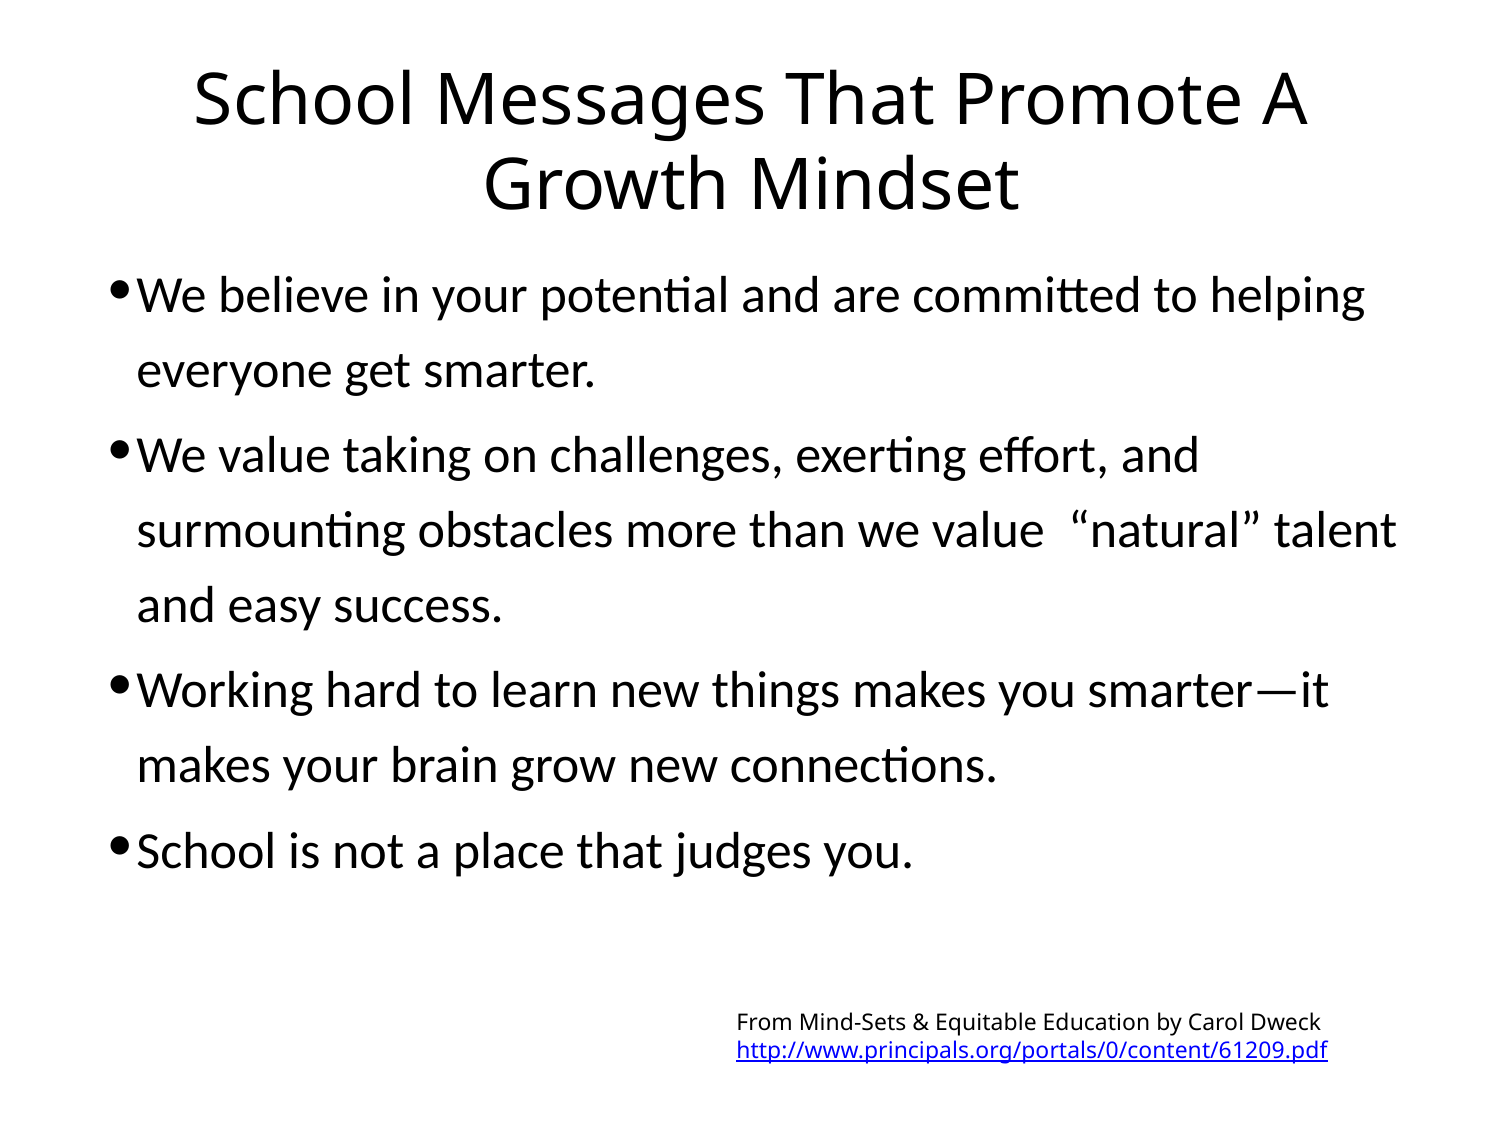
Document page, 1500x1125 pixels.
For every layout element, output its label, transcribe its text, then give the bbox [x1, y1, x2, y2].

text_box From Mind-Sets & Equitable Education by Carol Dweck http://www.principals.org/portals/0/content/61209.pdf [730, 1007, 1336, 1067]
list We believe in your potential and are committed to helping everyone get smarter. We value taking on challenges, exerting effort, and surmounting obstacles more than we value “natural” talent and easy success. Working hard to learn new things makes you smarter—it makes your brain grow new connections. School is not a place that judges you. [74, 240, 1426, 1125]
title School Messages That Promote A Growth Mindset [75, 45, 1425, 233]
